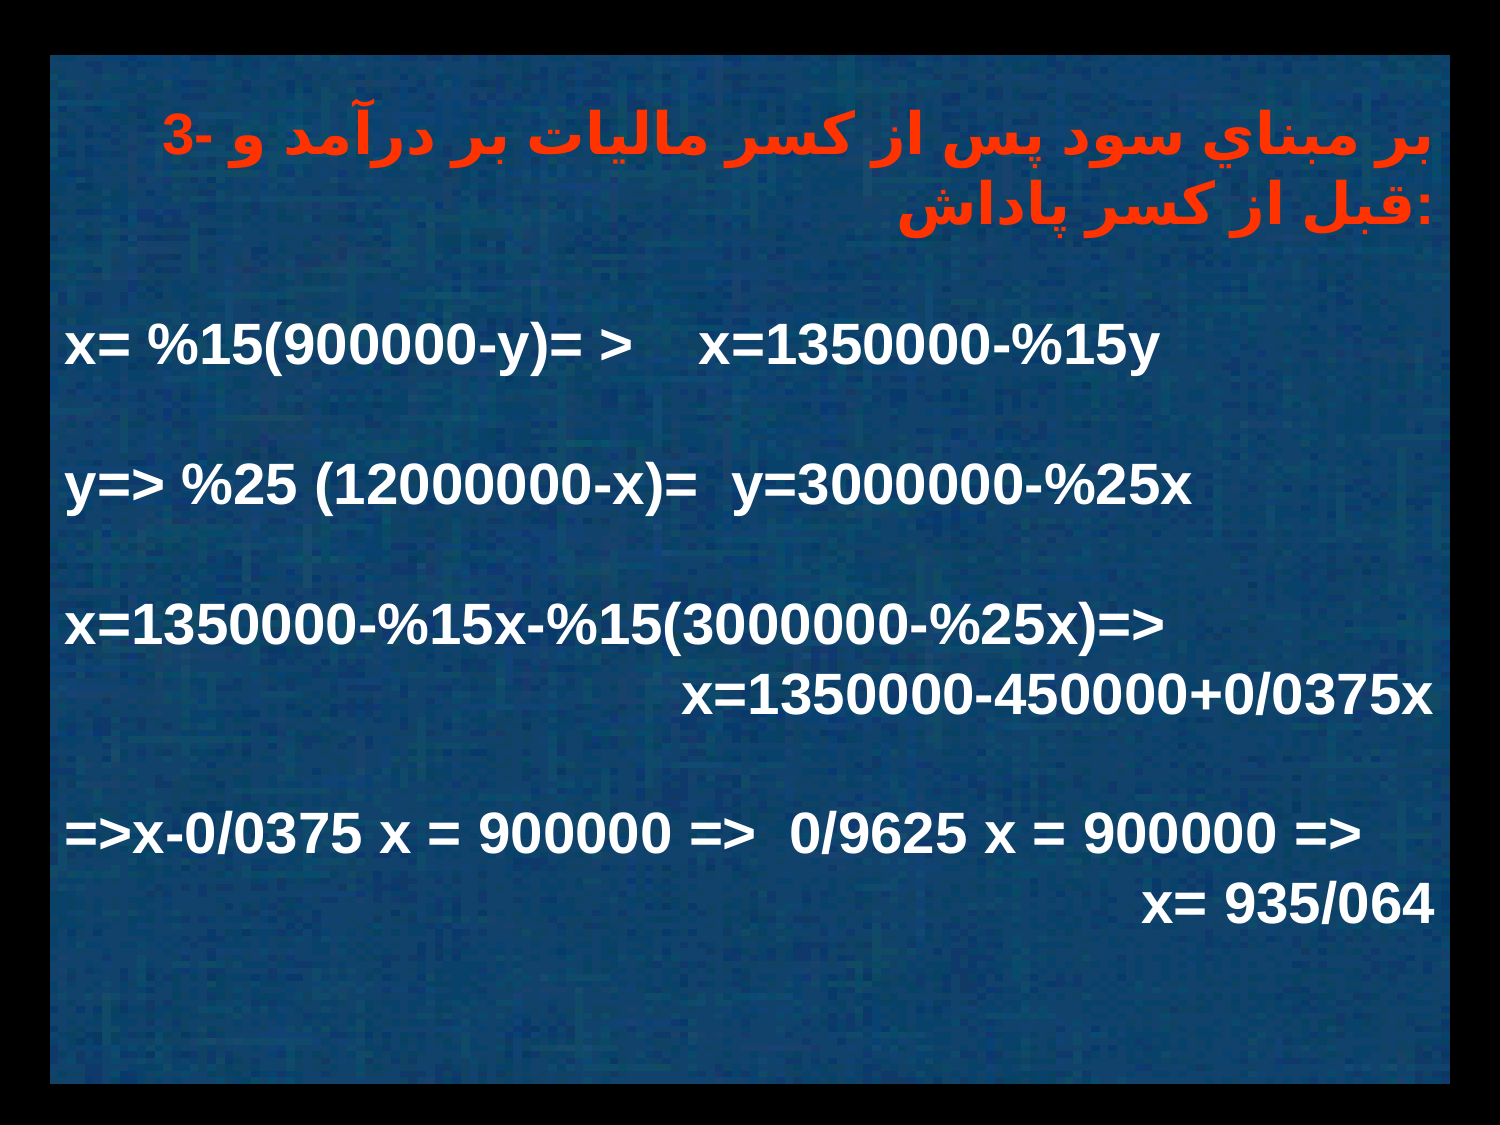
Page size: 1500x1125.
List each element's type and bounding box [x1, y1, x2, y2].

picture [49, 55, 1451, 1084]
